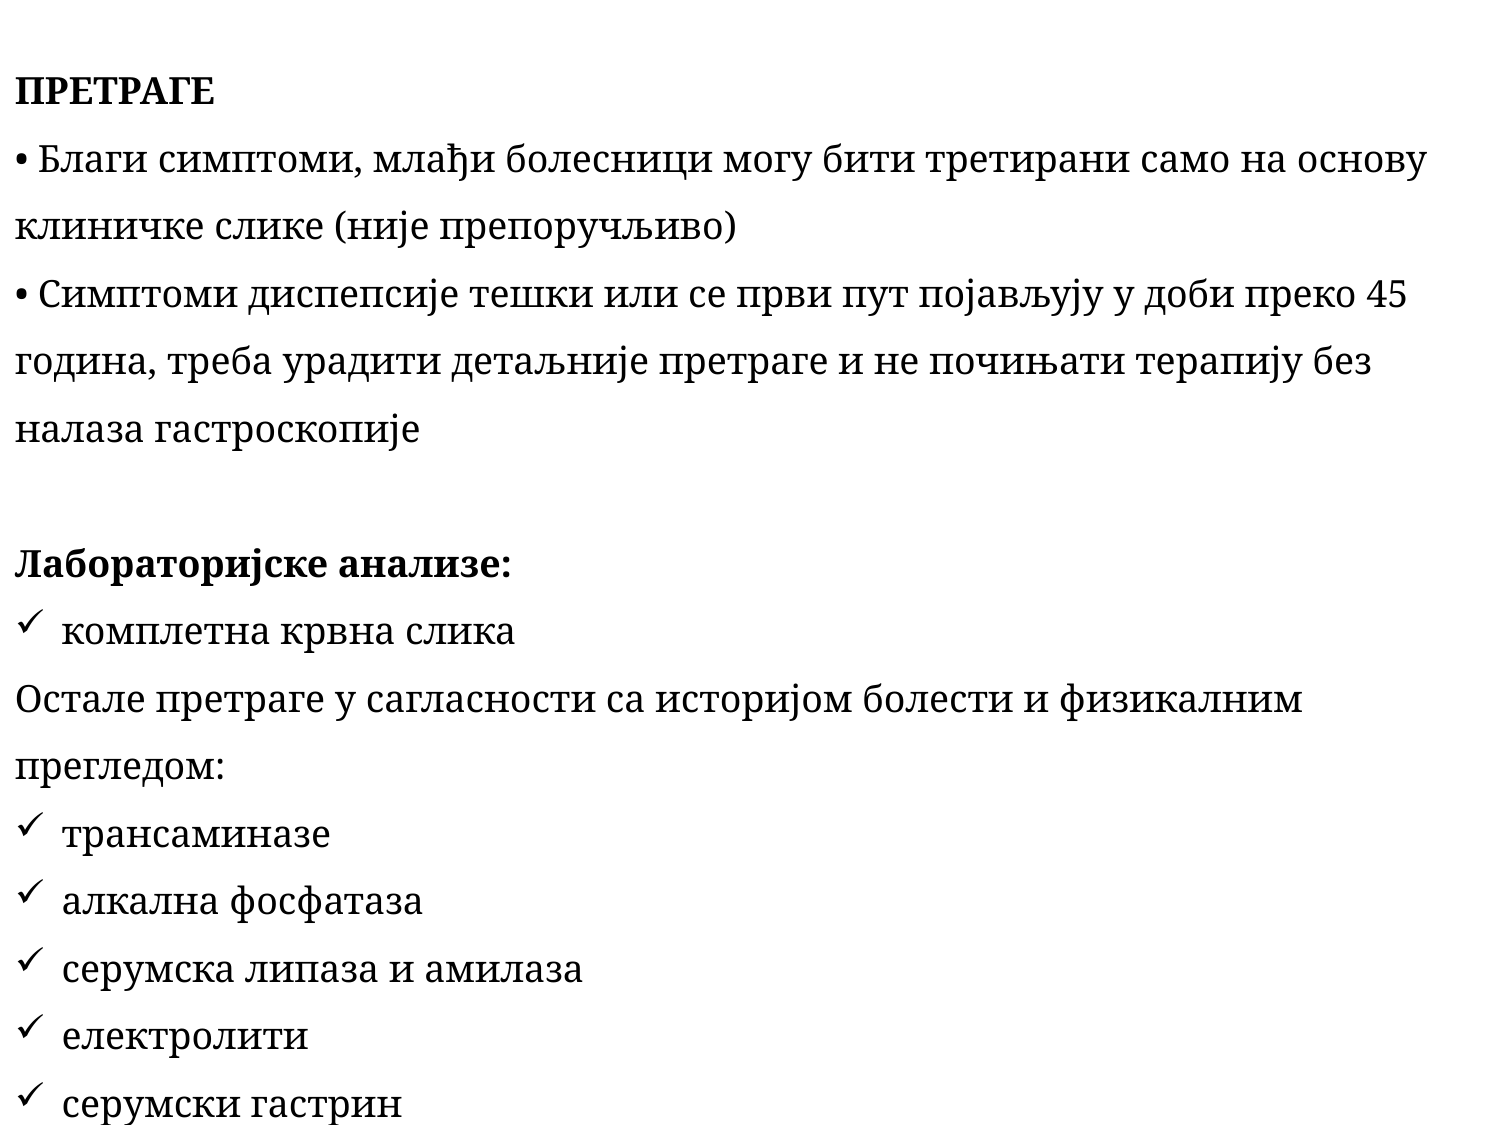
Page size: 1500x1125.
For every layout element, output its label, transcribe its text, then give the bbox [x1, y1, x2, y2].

text_box ПРЕТРАГЕ • Благи симптоми, млађи болесници могу бити третирани само на основу клиничке слике (није препоручљиво) • Симптоми диспепсије тешки или се први пут појављују у доби преко 45 година, треба урадити детаљније претраге и не почињати терапију без налаза гастроскопије Лабораторијске анализе: комплетна крвна слика Остале претраге у сагласности са историјом болести и физикалним прегледом: трансаминазе алкална фосфатаза серумска липаза и амилаза електролити серумски гастрин Обавезно урадити преглед столице на окултно крварење [0, 37, 1500, 1125]
